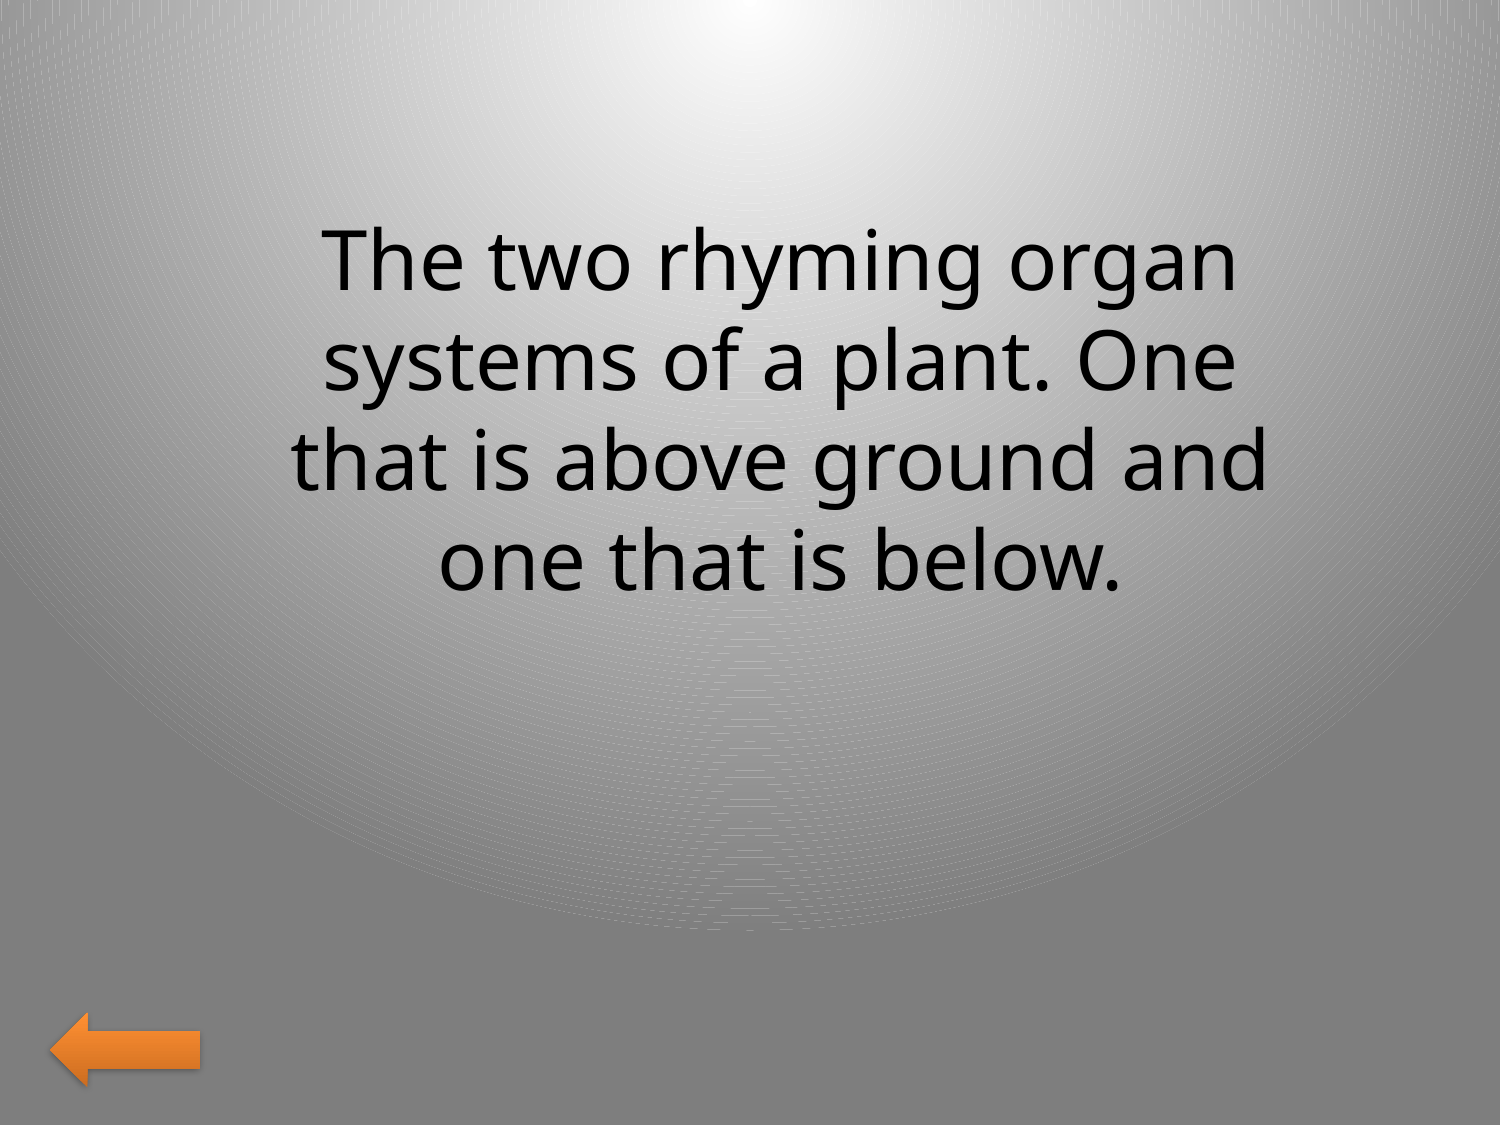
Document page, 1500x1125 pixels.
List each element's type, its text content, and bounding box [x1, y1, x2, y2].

text_box The two rhyming organ systems of a plant. One that is above ground and one that is below. [224, 199, 1338, 615]
text_box [49, 1012, 200, 1088]
